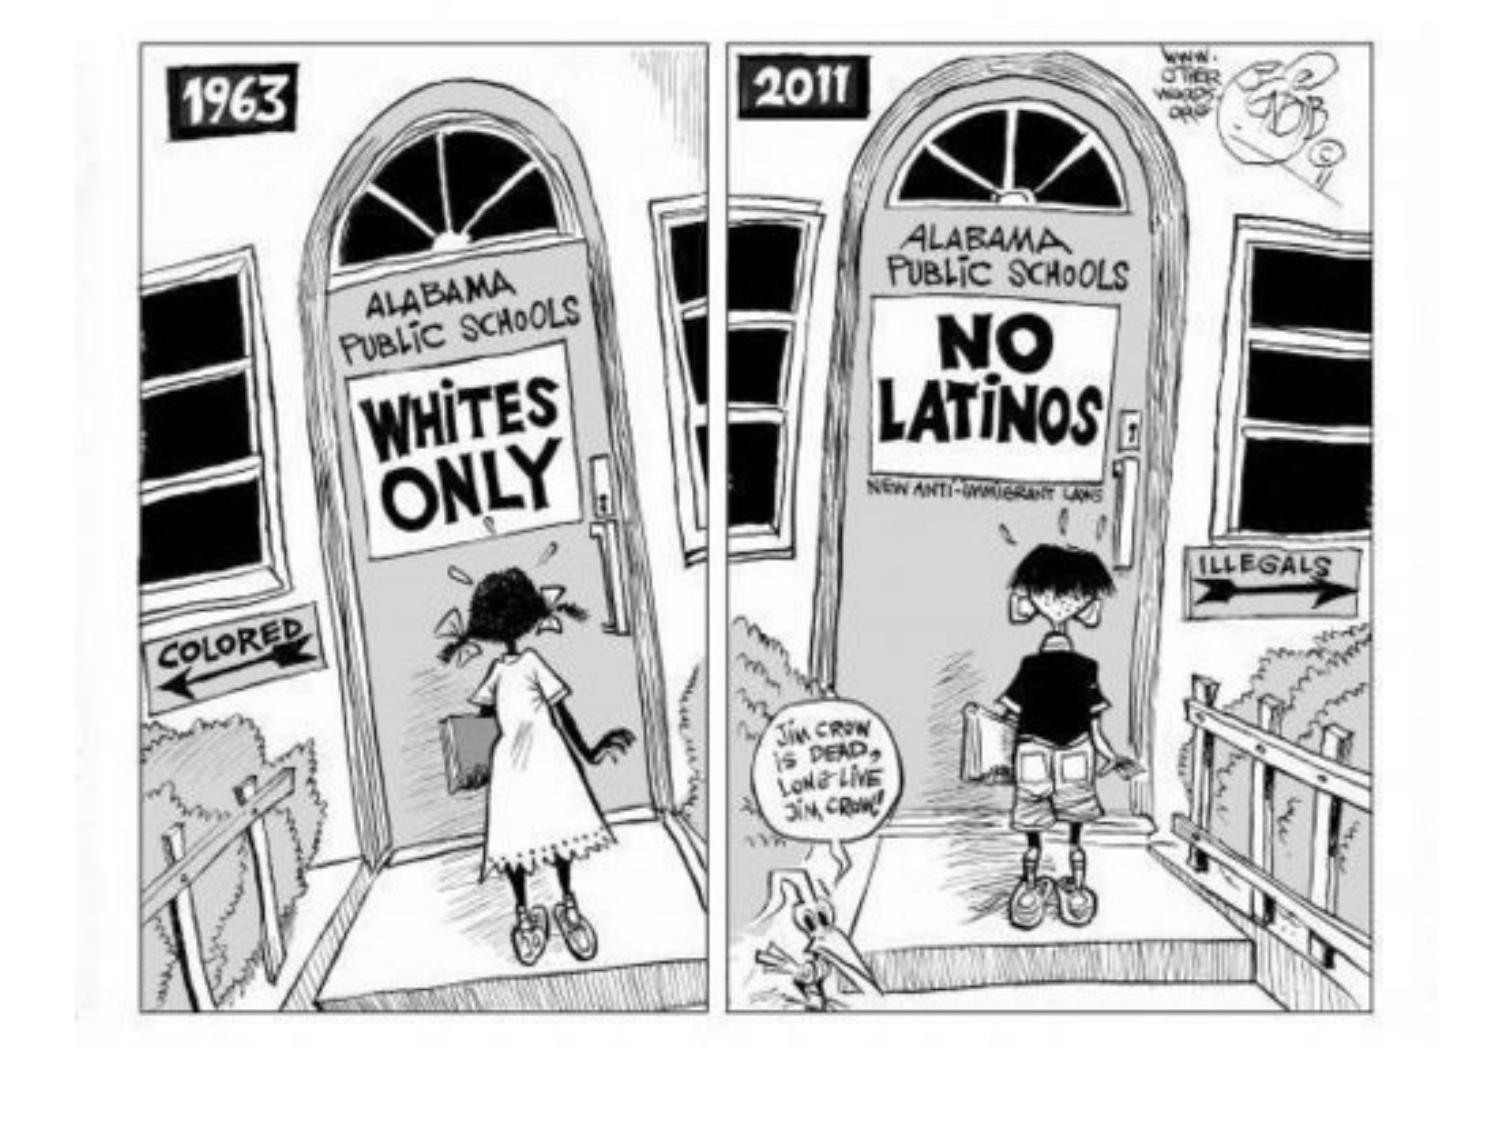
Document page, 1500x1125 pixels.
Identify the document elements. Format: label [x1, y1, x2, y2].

picture [74, 0, 1438, 1050]
